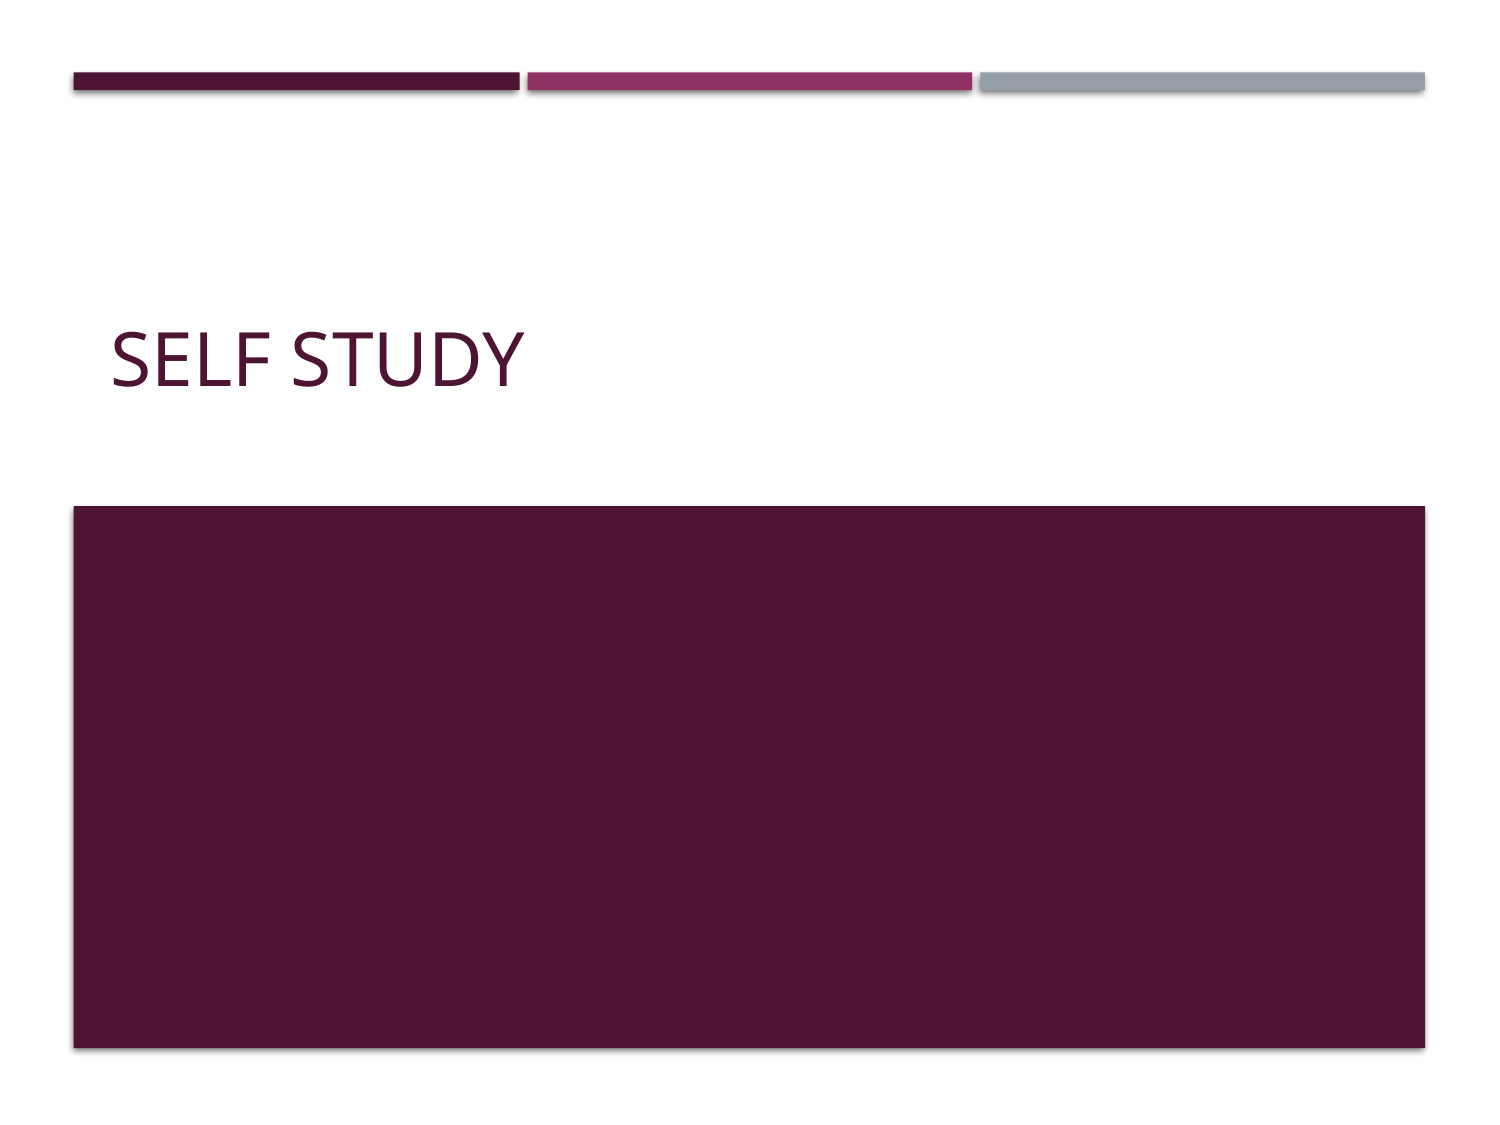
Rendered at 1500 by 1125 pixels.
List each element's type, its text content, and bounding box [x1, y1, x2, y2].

title Self study [95, 162, 1406, 410]
